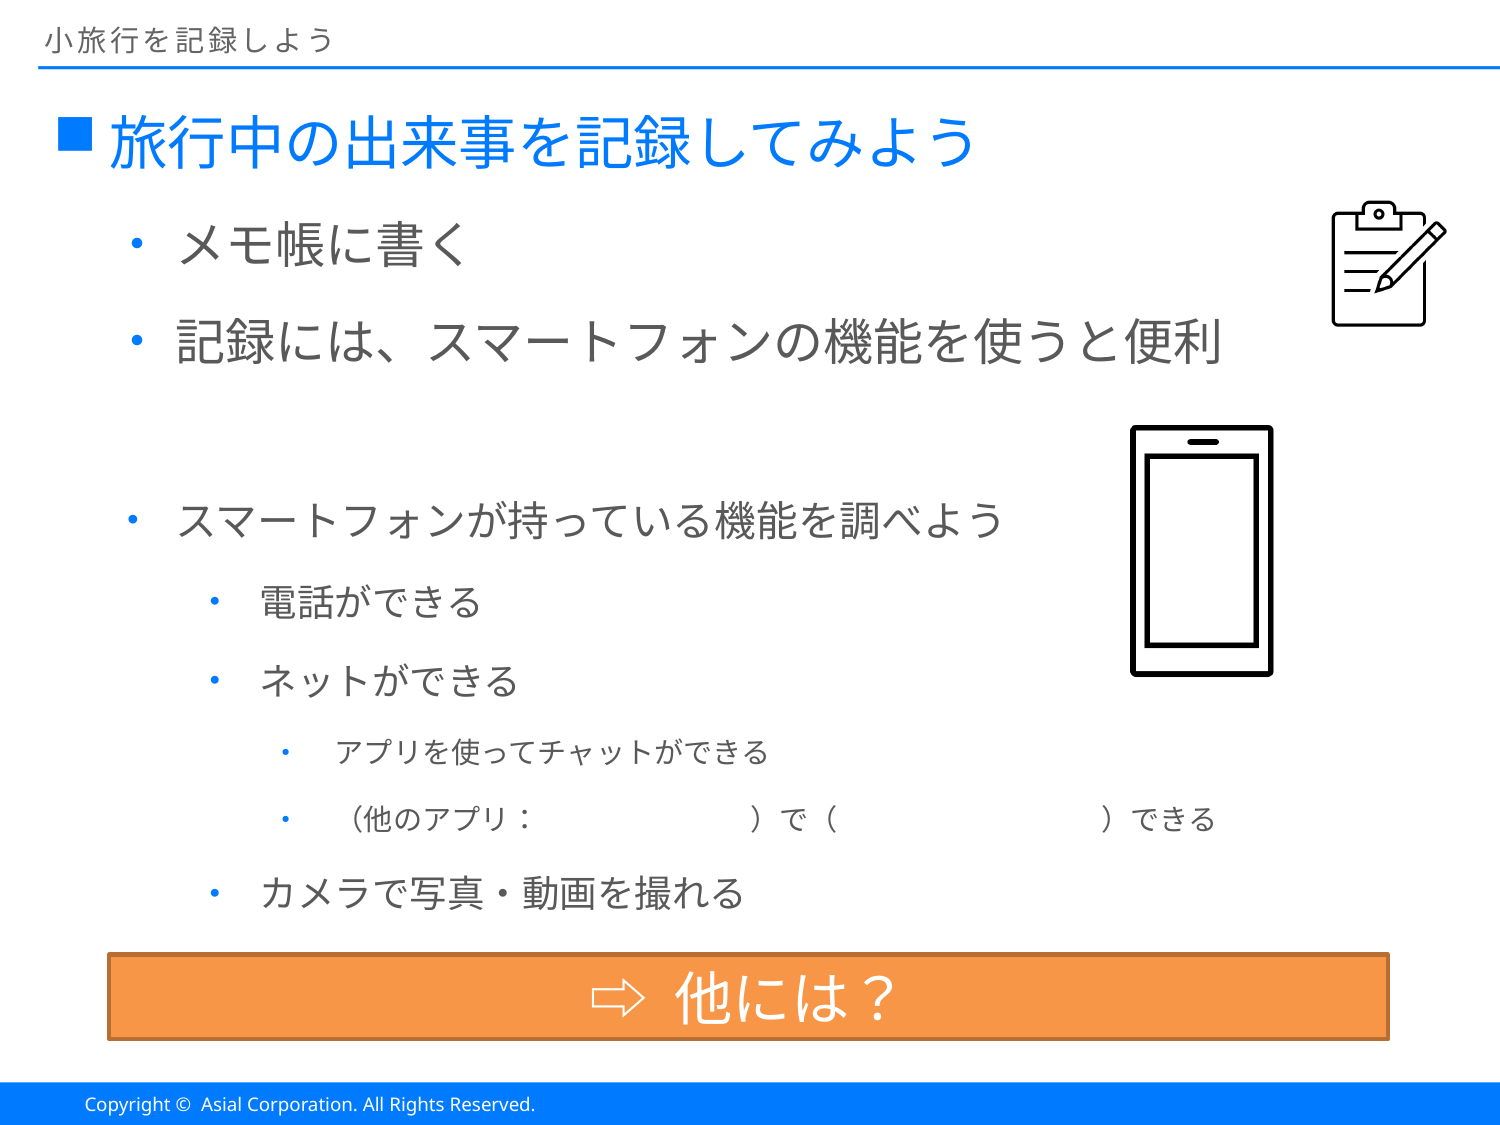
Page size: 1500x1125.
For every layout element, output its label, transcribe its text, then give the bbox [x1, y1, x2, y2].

title 小旅行を記録しよう [29, 7, 1223, 72]
list 旅行中の出来事を記録してみよう メモ帳に書く 記録には、スマートフォンの機能を使うと便利 スマートフォンが持っている機能を調べよう 電話ができる ネットができる アプリを使ってチャットができる （他のアプリ： ）で（ ）できる カメラで写真・動画を撮れる [38, 84, 1459, 988]
picture [1308, 188, 1459, 340]
picture [1064, 413, 1339, 688]
text_box ⇨ 他には？ [107, 952, 1390, 1041]
